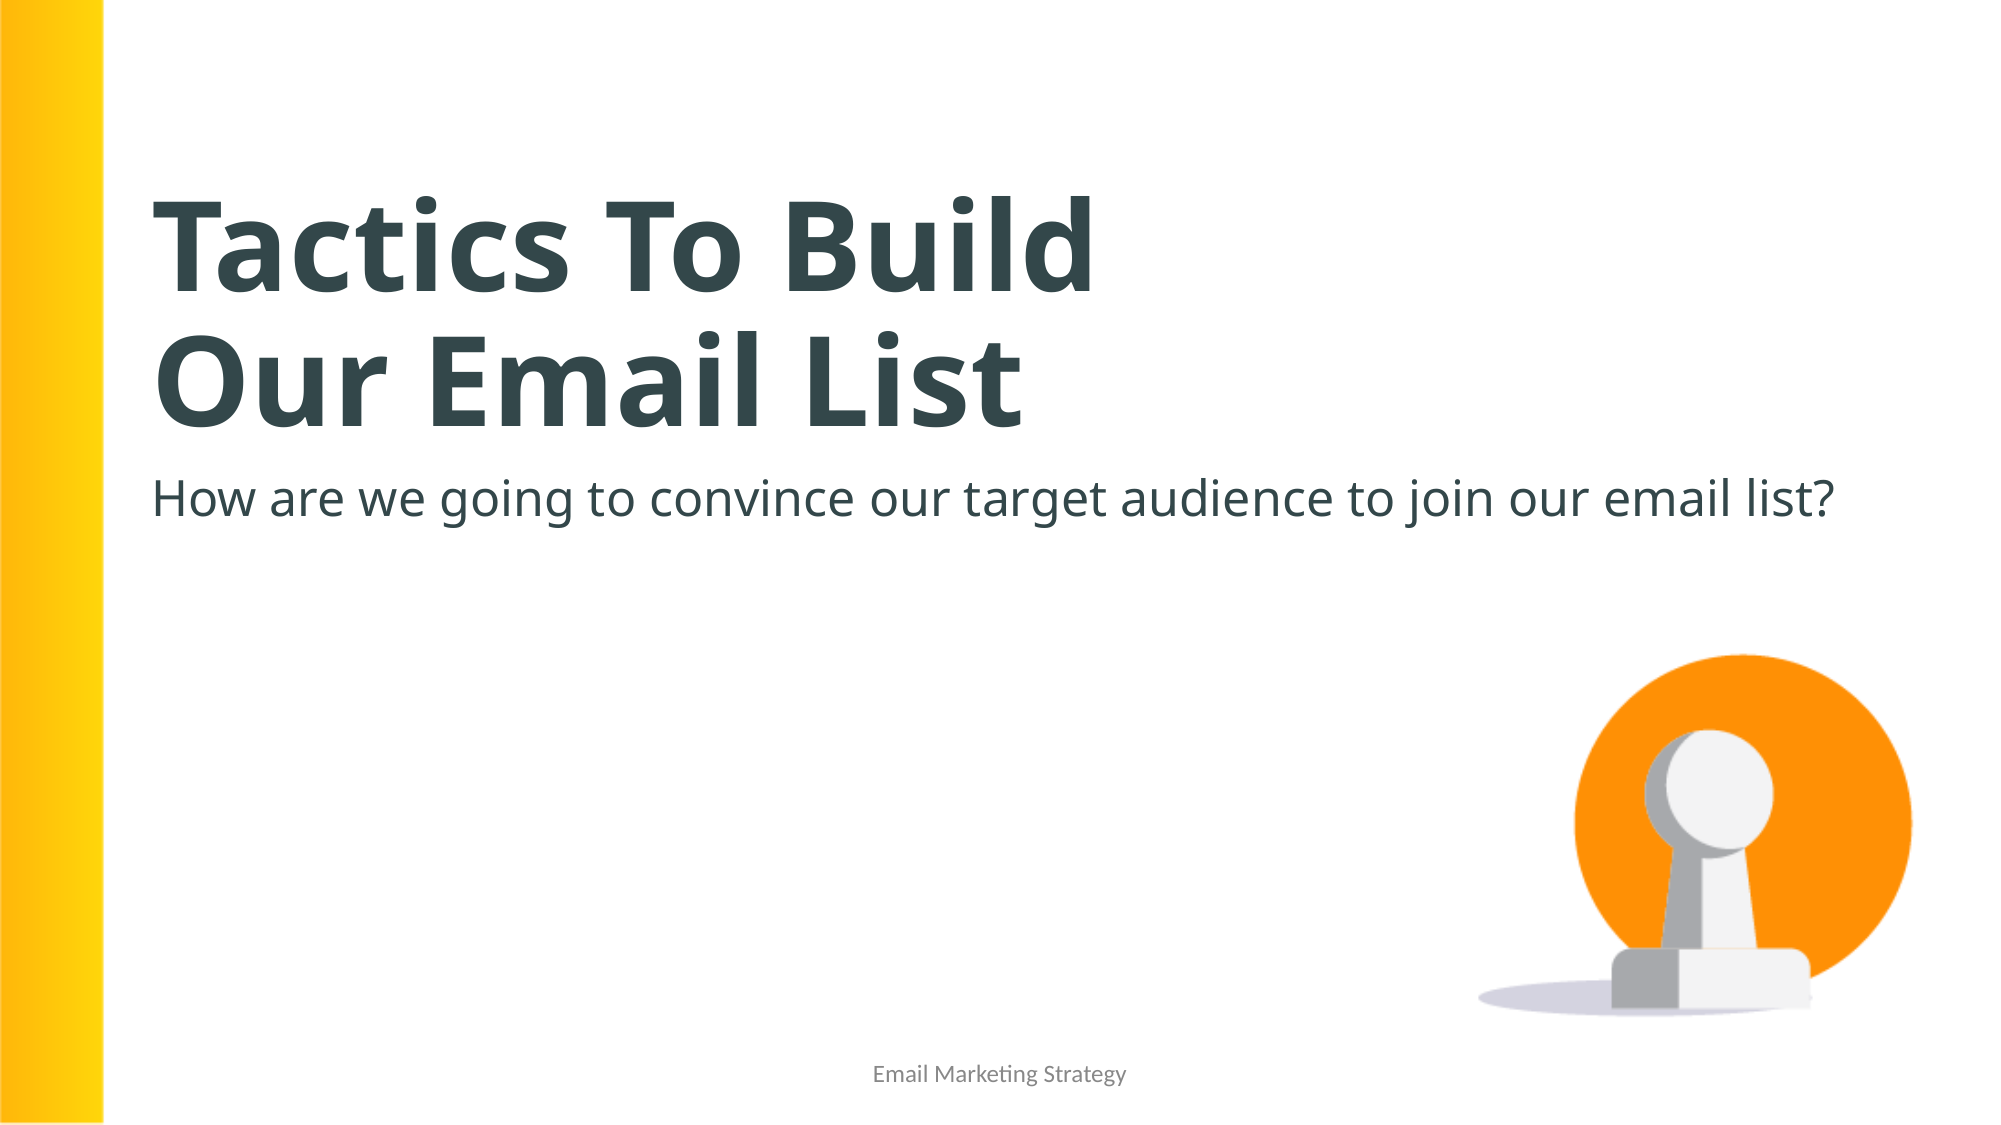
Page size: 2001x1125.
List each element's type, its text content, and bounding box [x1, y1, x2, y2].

footer Email Marketing Strategy [662, 1042, 1338, 1103]
list How are we going to convince our target audience to join our email list? [136, 465, 1862, 712]
title Tactics To Build Our Email List [136, 0, 1862, 461]
picture [0, 0, 2001, 1125]
